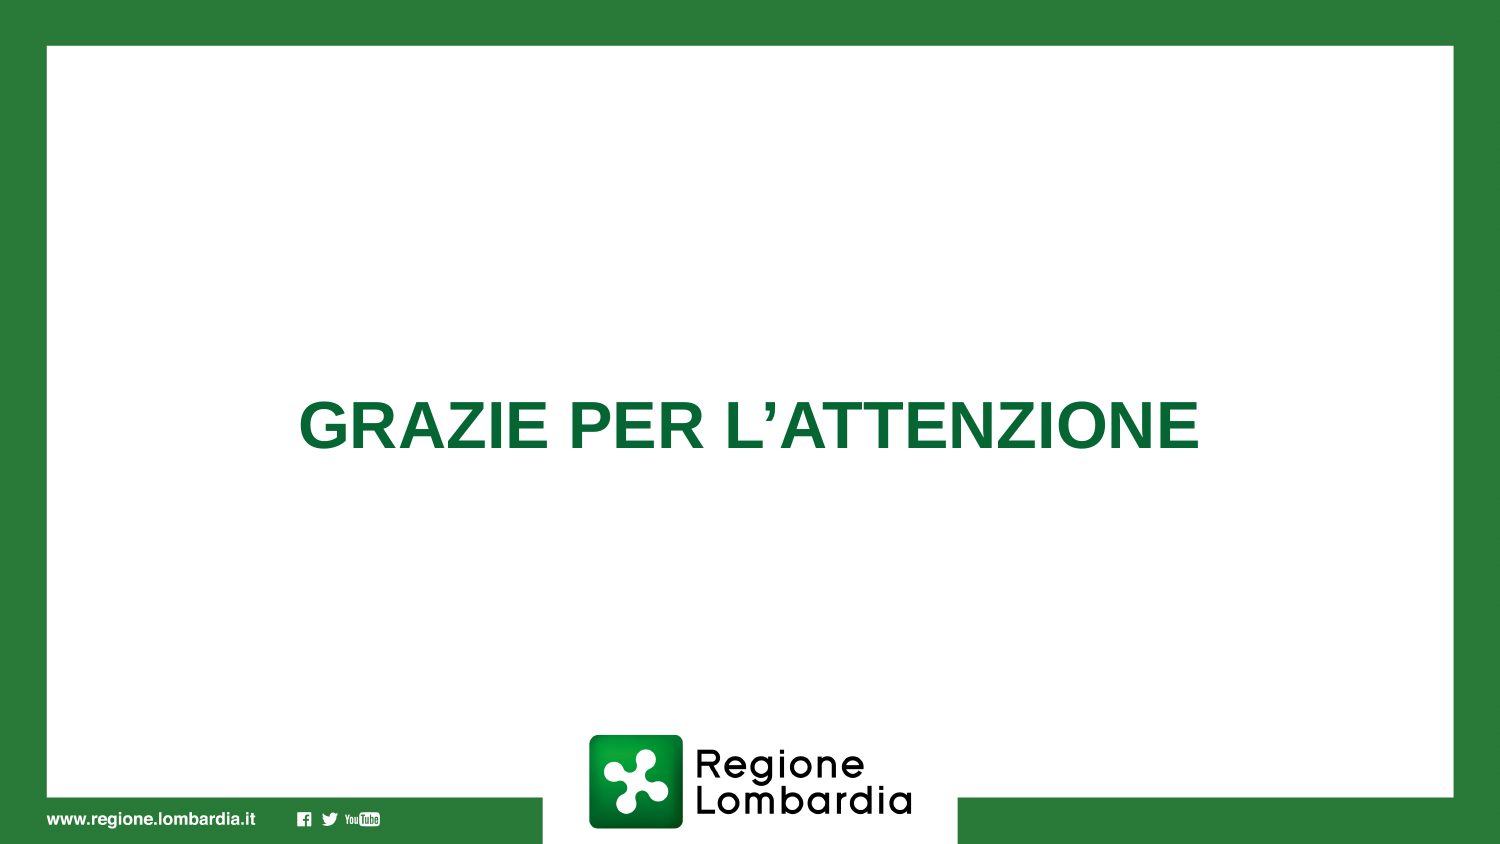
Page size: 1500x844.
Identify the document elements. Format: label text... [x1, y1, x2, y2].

picture [0, 671, 1500, 844]
picture [0, 0, 1500, 173]
title GRAZIE PER L’ATTENZIONE [0, 173, 1500, 671]
